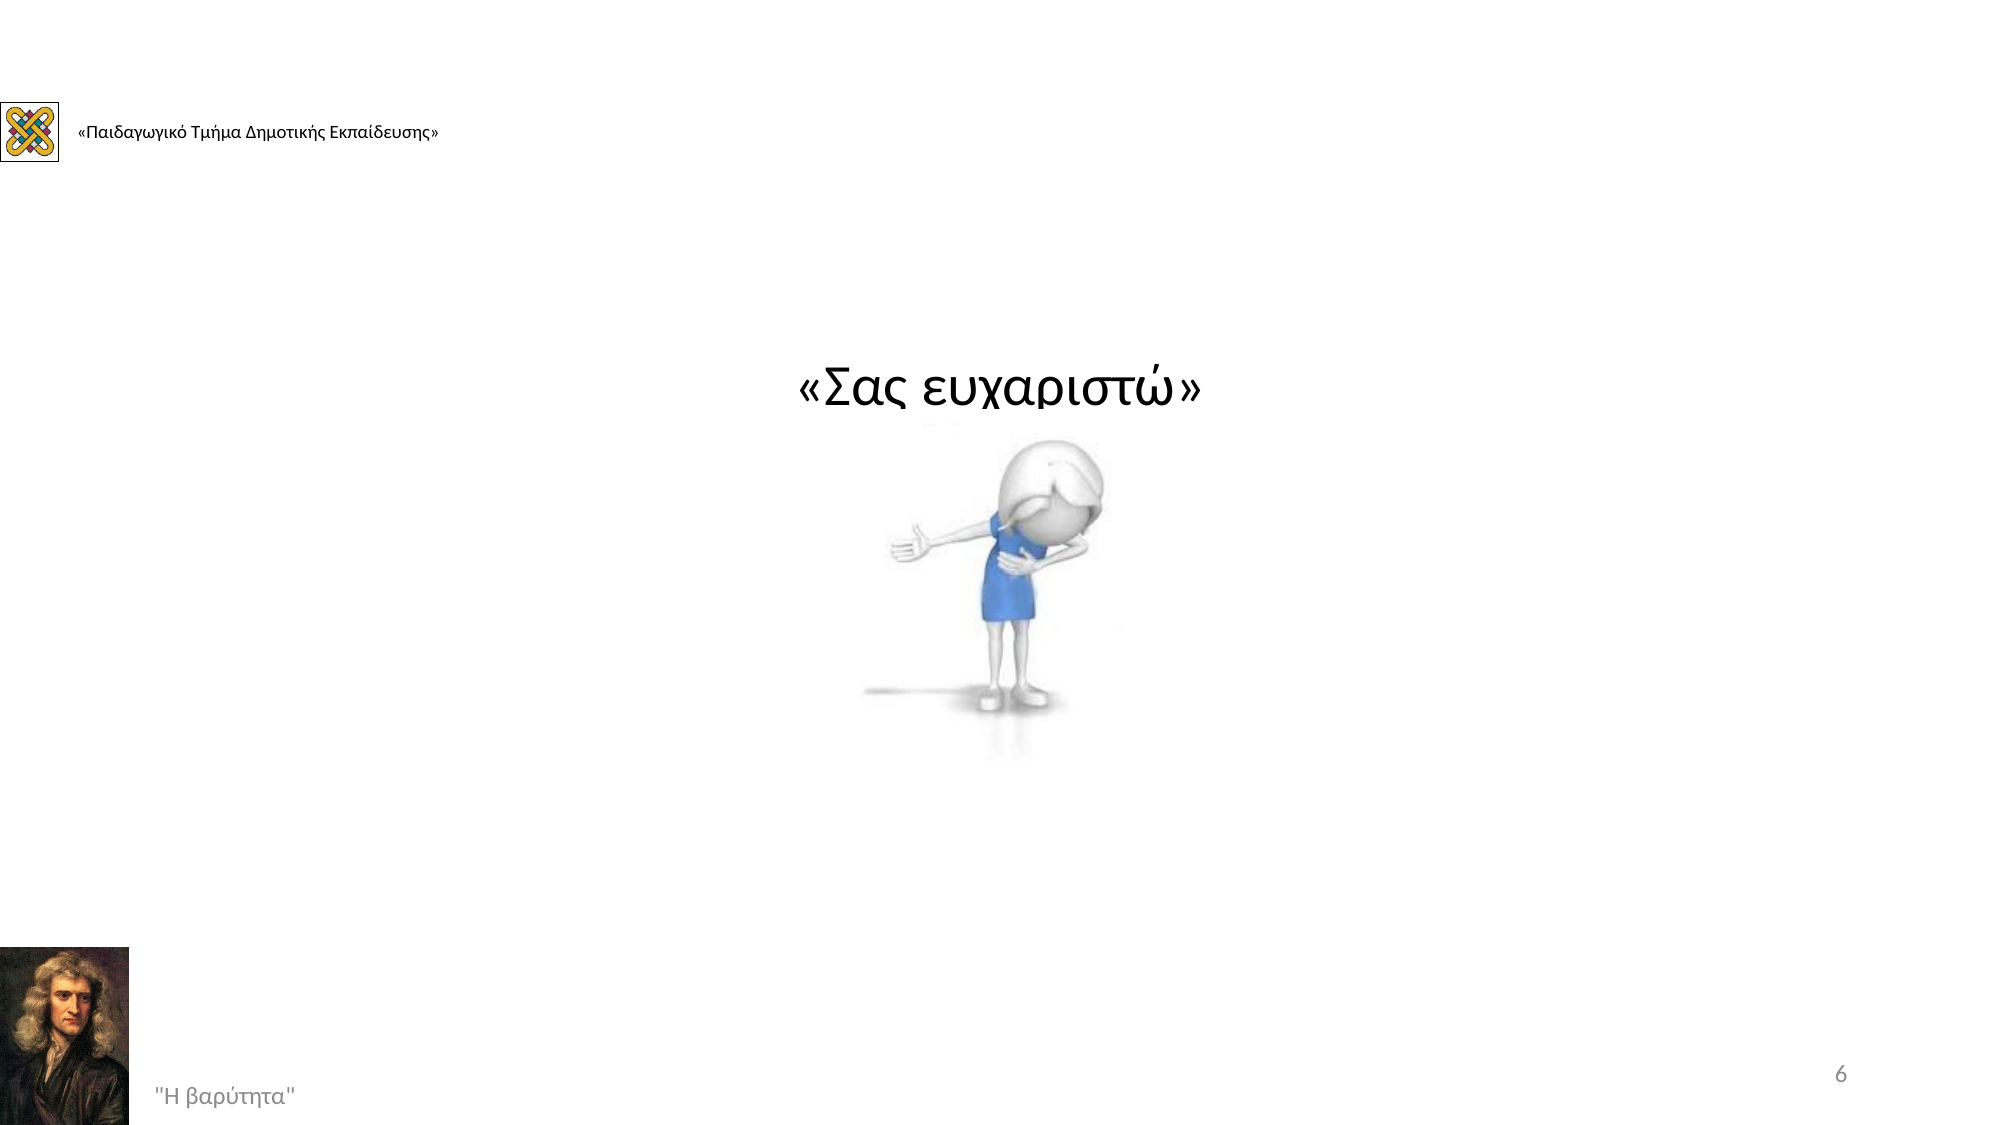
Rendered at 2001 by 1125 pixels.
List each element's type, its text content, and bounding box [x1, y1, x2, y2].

picture [1, 103, 58, 161]
slide_number 6 [1412, 1042, 1863, 1103]
picture [0, 947, 129, 1125]
picture [710, 409, 1290, 762]
footer "Η βαρύτητα" [128, 1064, 322, 1125]
list «Σας ευχαριστώ» [137, 347, 1863, 777]
